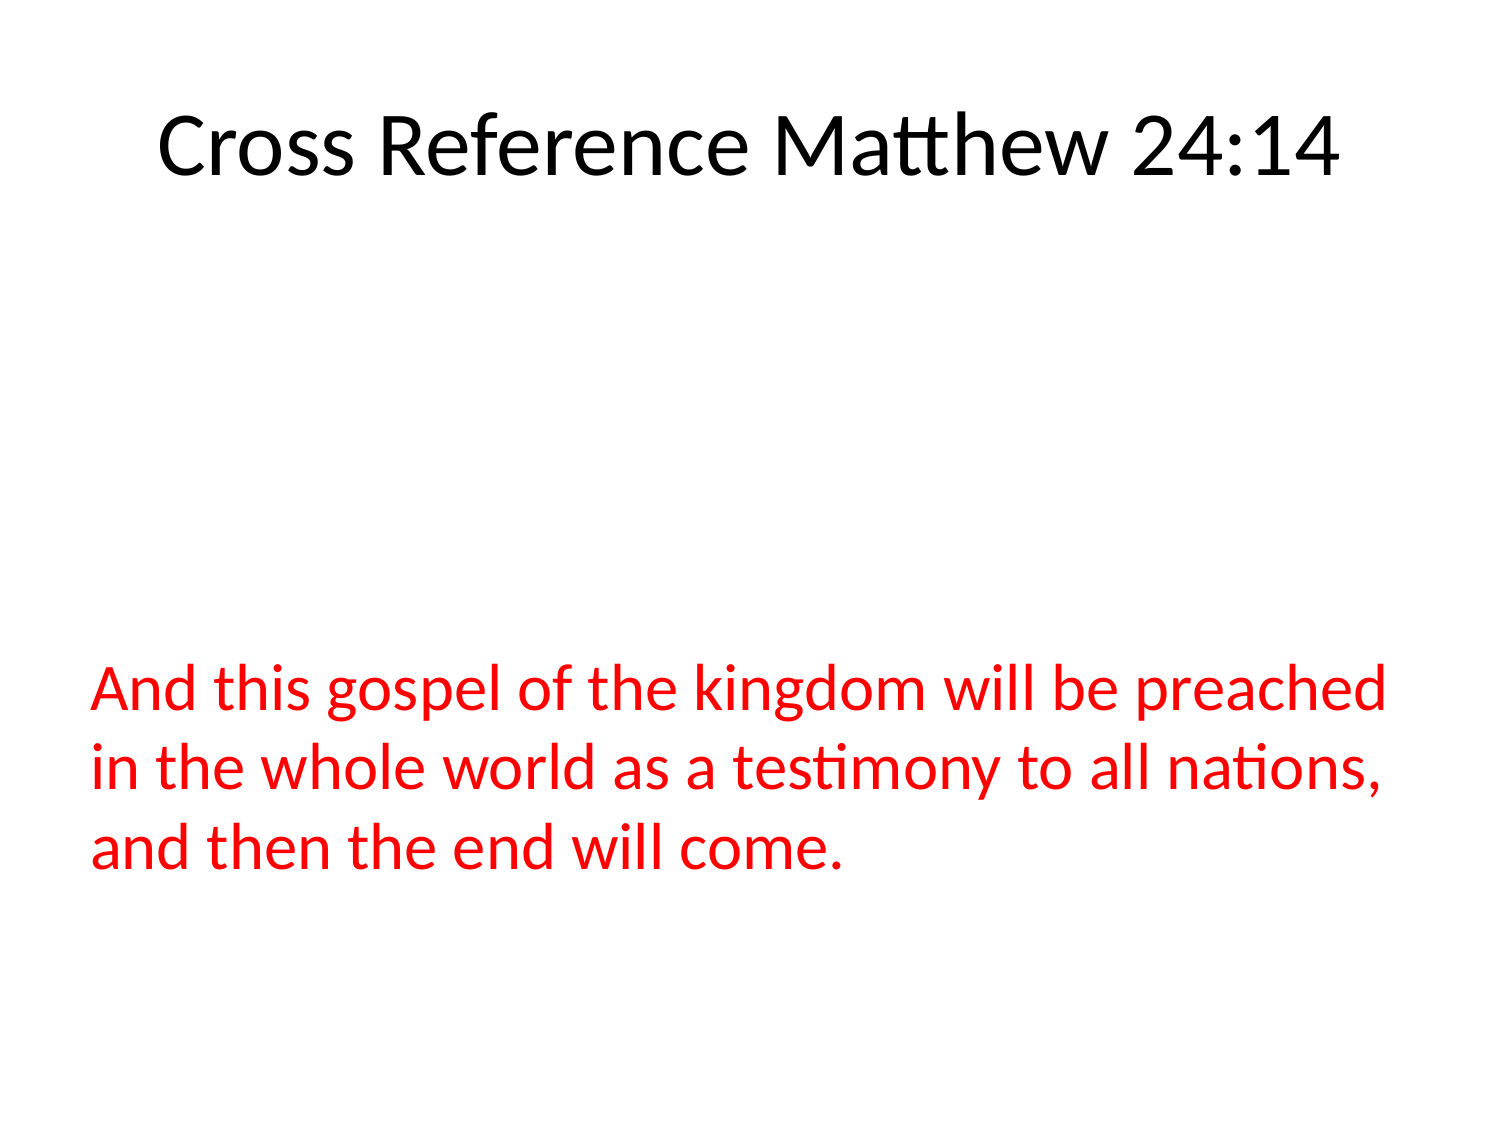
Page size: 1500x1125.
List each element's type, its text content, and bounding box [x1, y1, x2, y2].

title Cross Reference Matthew 24:14 [75, 45, 1425, 233]
list And this gospel of the kingdom will be preached in the whole world as a testimony to all nations, and then the end will come. [75, 262, 1425, 1005]
